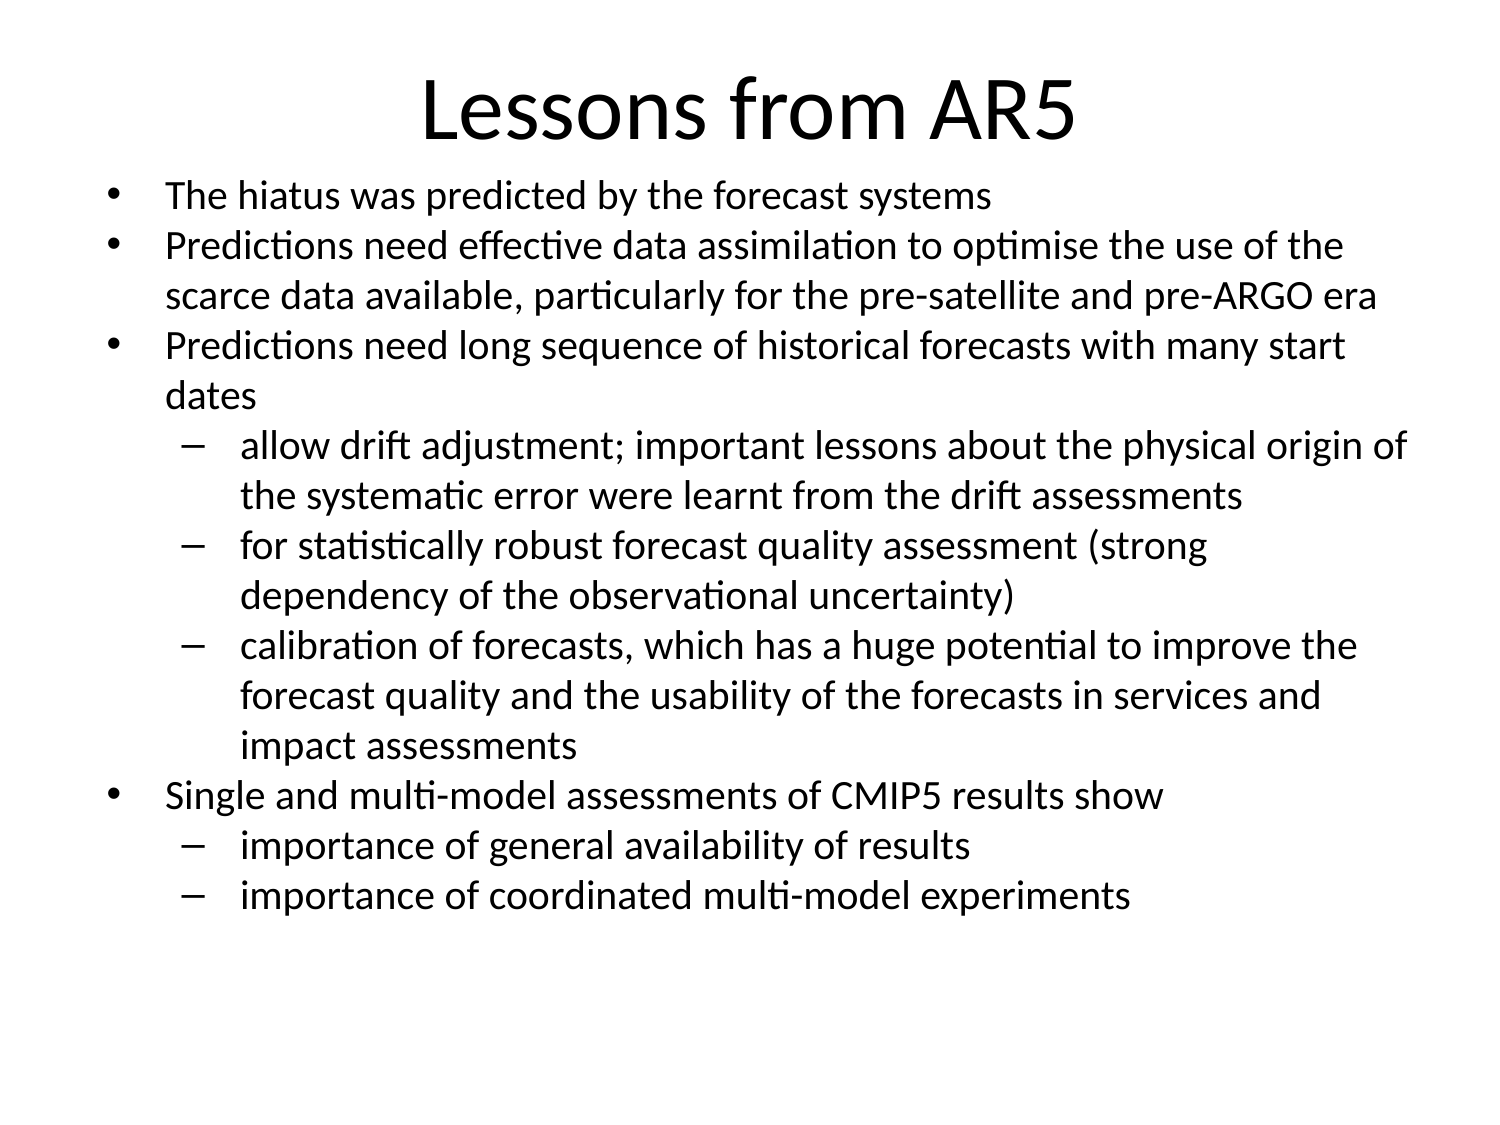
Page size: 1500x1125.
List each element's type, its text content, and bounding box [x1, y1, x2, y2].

list The hiatus was predicted by the forecast systems Predictions need effective data assimilation to optimise the use of the scarce data available, particularly for the pre-satellite and pre-ARGO era Predictions need long sequence of historical forecasts with many start dates allow drift adjustment; important lessons about the physical origin of the systematic error were learnt from the drift assessments for statistically robust forecast quality assessment (strong dependency of the observational uncertainty) calibration of forecasts, which has a huge potential to improve the forecast quality and the usability of the forecasts in services and impact assessments Single and multi-model assessments of CMIP5 results show importance of general availability of results importance of coordinated multi-model experiments [75, 160, 1425, 1086]
title Lessons from AR5 [75, 45, 1425, 160]
